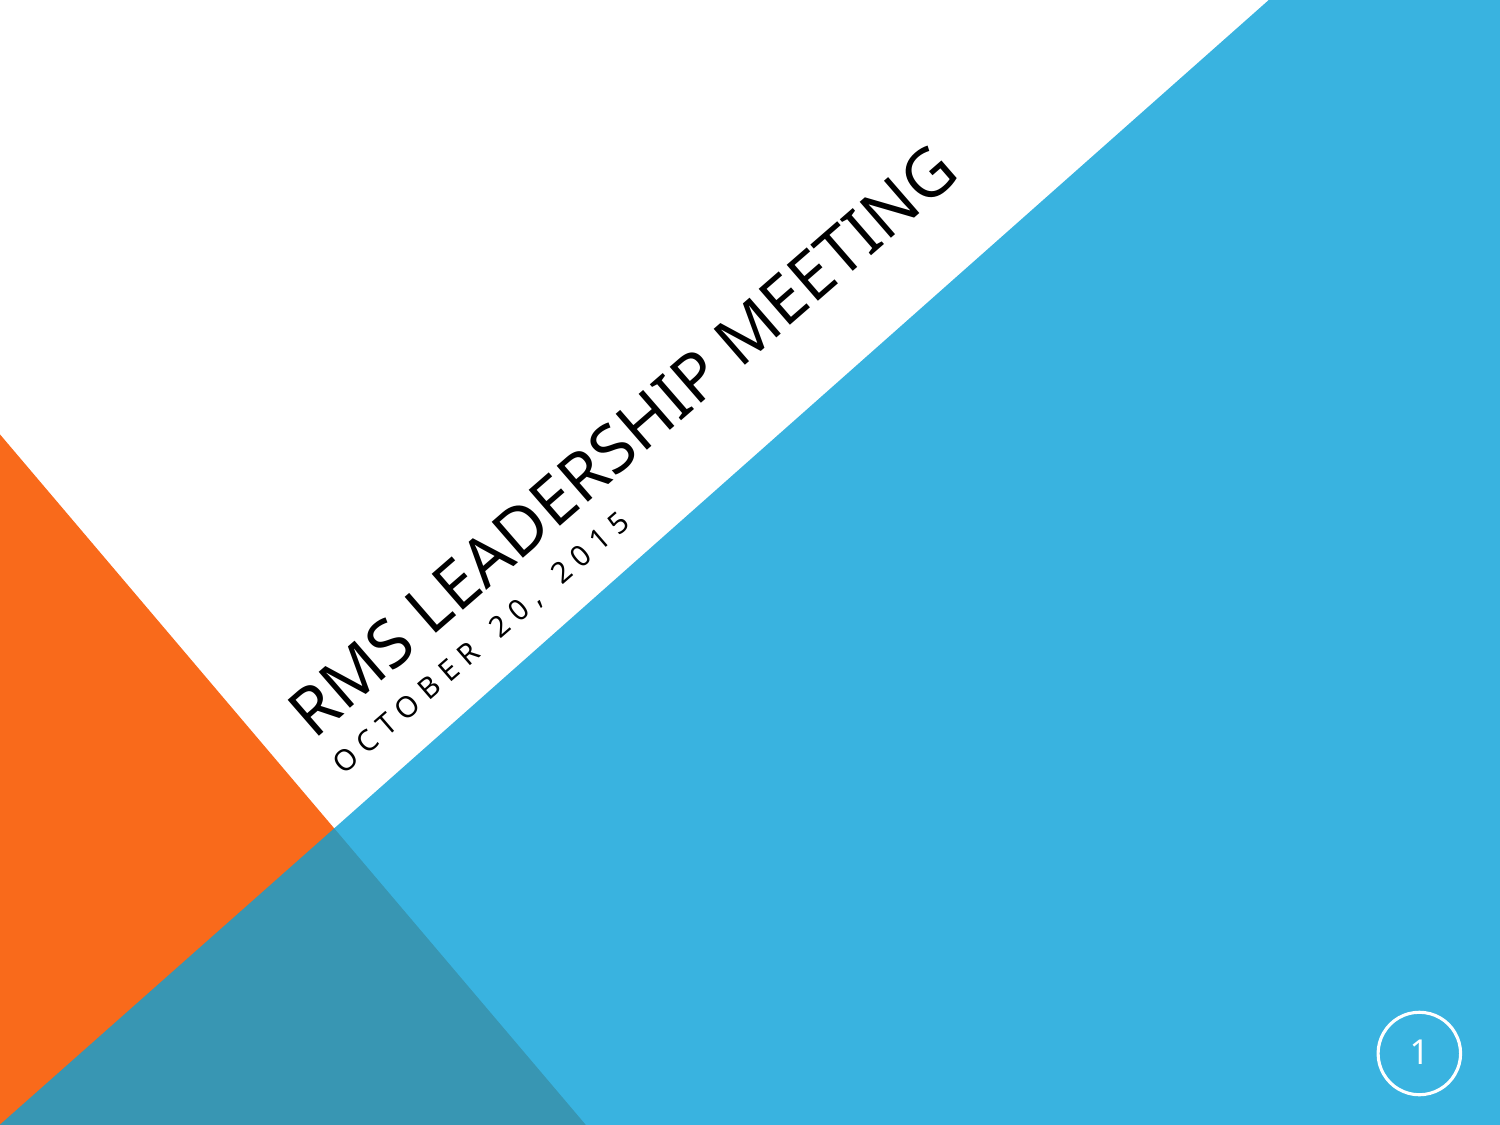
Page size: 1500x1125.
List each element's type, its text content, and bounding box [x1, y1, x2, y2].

subtitle October 20, 2015 [312, 61, 1154, 804]
slide_number 1 [1376, 1010, 1463, 1097]
title RMS Leadership Meeting [182, 4, 1012, 761]
